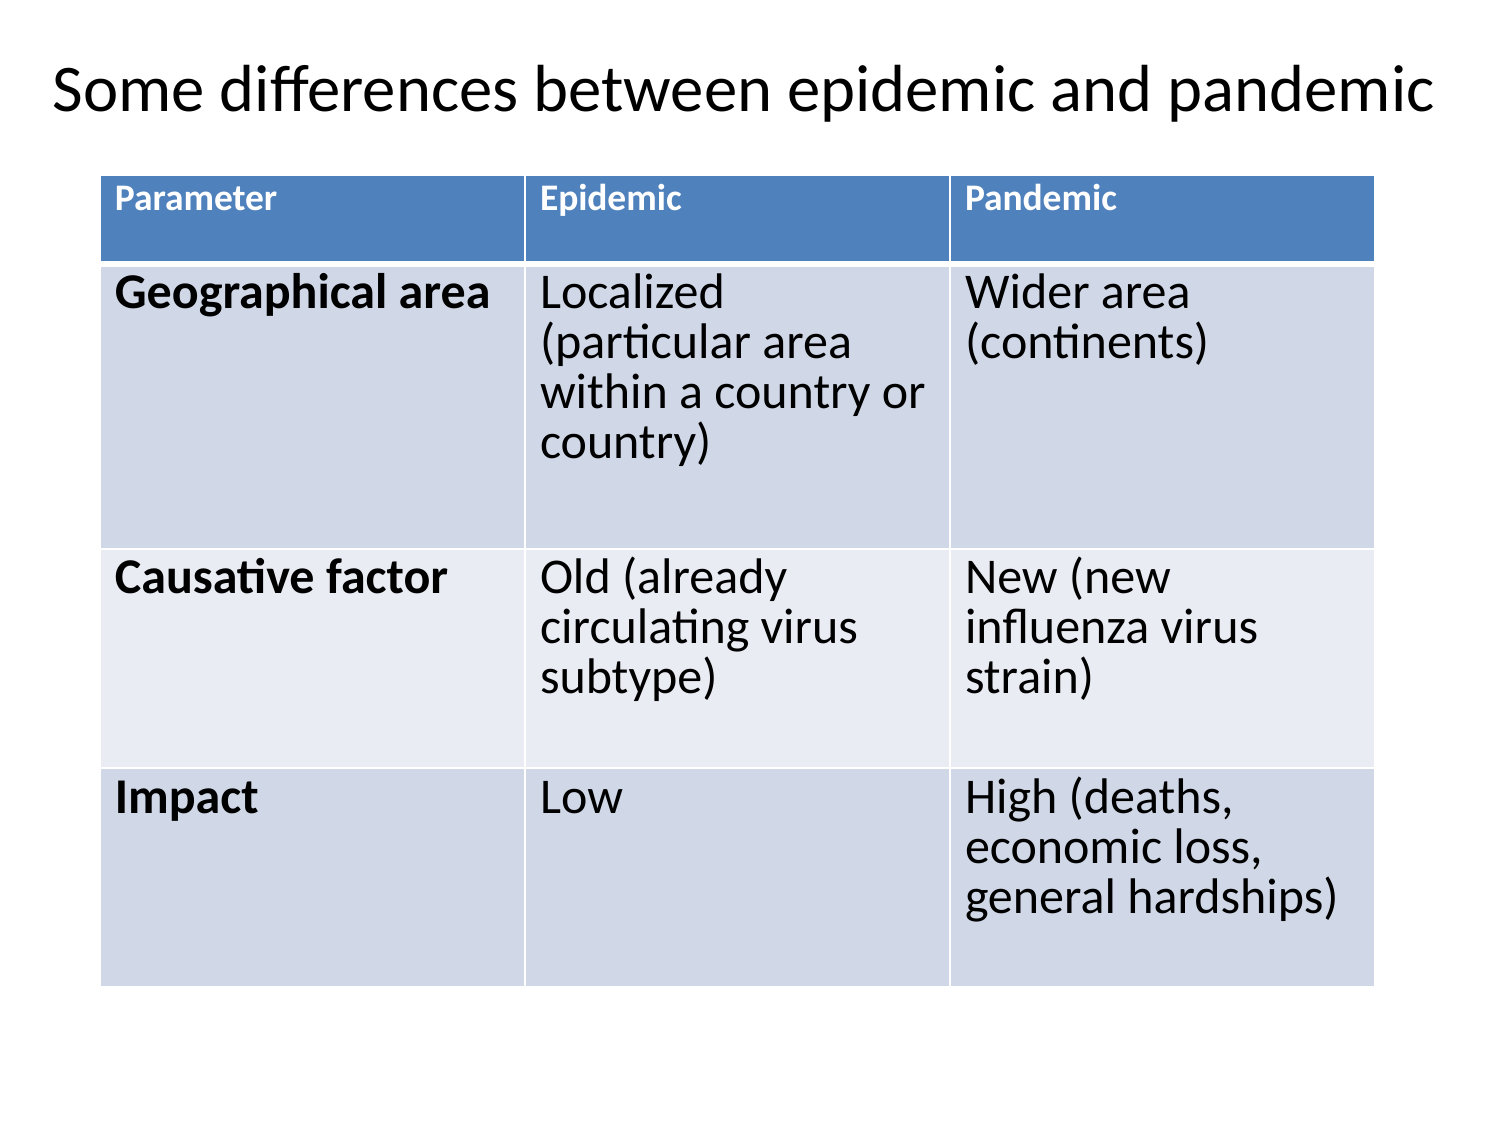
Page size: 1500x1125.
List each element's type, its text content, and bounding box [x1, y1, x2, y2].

table_cell High (deaths, economic loss, general hardships) [951, 769, 1374, 986]
table_cell Geographical area [101, 267, 524, 548]
table_header Epidemic [526, 176, 949, 261]
table_cell Causative factor [101, 550, 524, 767]
table_cell Old (already circulating virus subtype) [526, 550, 949, 767]
table_cell Low [526, 769, 949, 986]
list Some differences between epidemic and pandemic [37, 37, 1463, 1075]
table_cell New (new influenza virus strain) [951, 550, 1374, 767]
table_cell Impact [101, 769, 524, 986]
table_cell Wider area (continents) [951, 267, 1374, 548]
table_header Parameter [101, 176, 524, 261]
table_cell Localized (particular area within a country or country) [526, 267, 949, 548]
table_header Pandemic [951, 176, 1374, 261]
